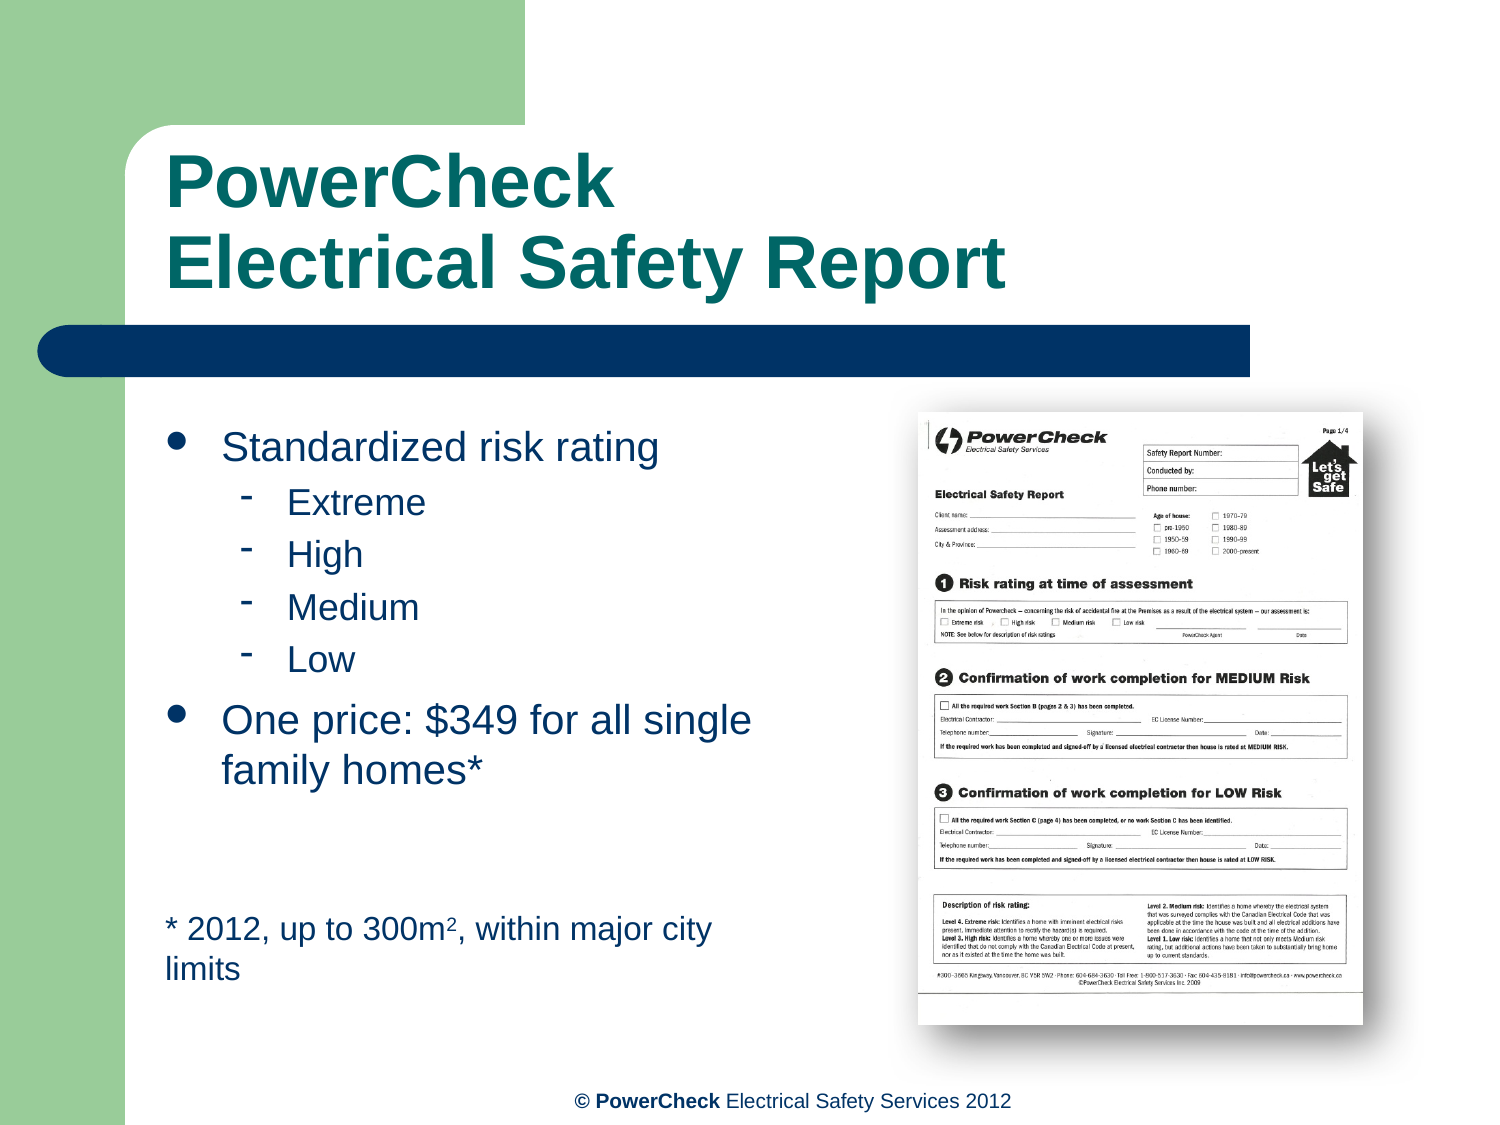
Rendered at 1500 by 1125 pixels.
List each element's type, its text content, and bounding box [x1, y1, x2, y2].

list Standardized risk rating Extreme High Medium Low One price: $349 for all single family homes* * 2012, up to 300m2, within major city limits [150, 412, 794, 1025]
title PowerCheck Electrical Safety Report [150, 125, 1463, 313]
footer © PowerCheck Electrical Safety Services 2012 [469, 1054, 1117, 1121]
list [917, 412, 1364, 1026]
